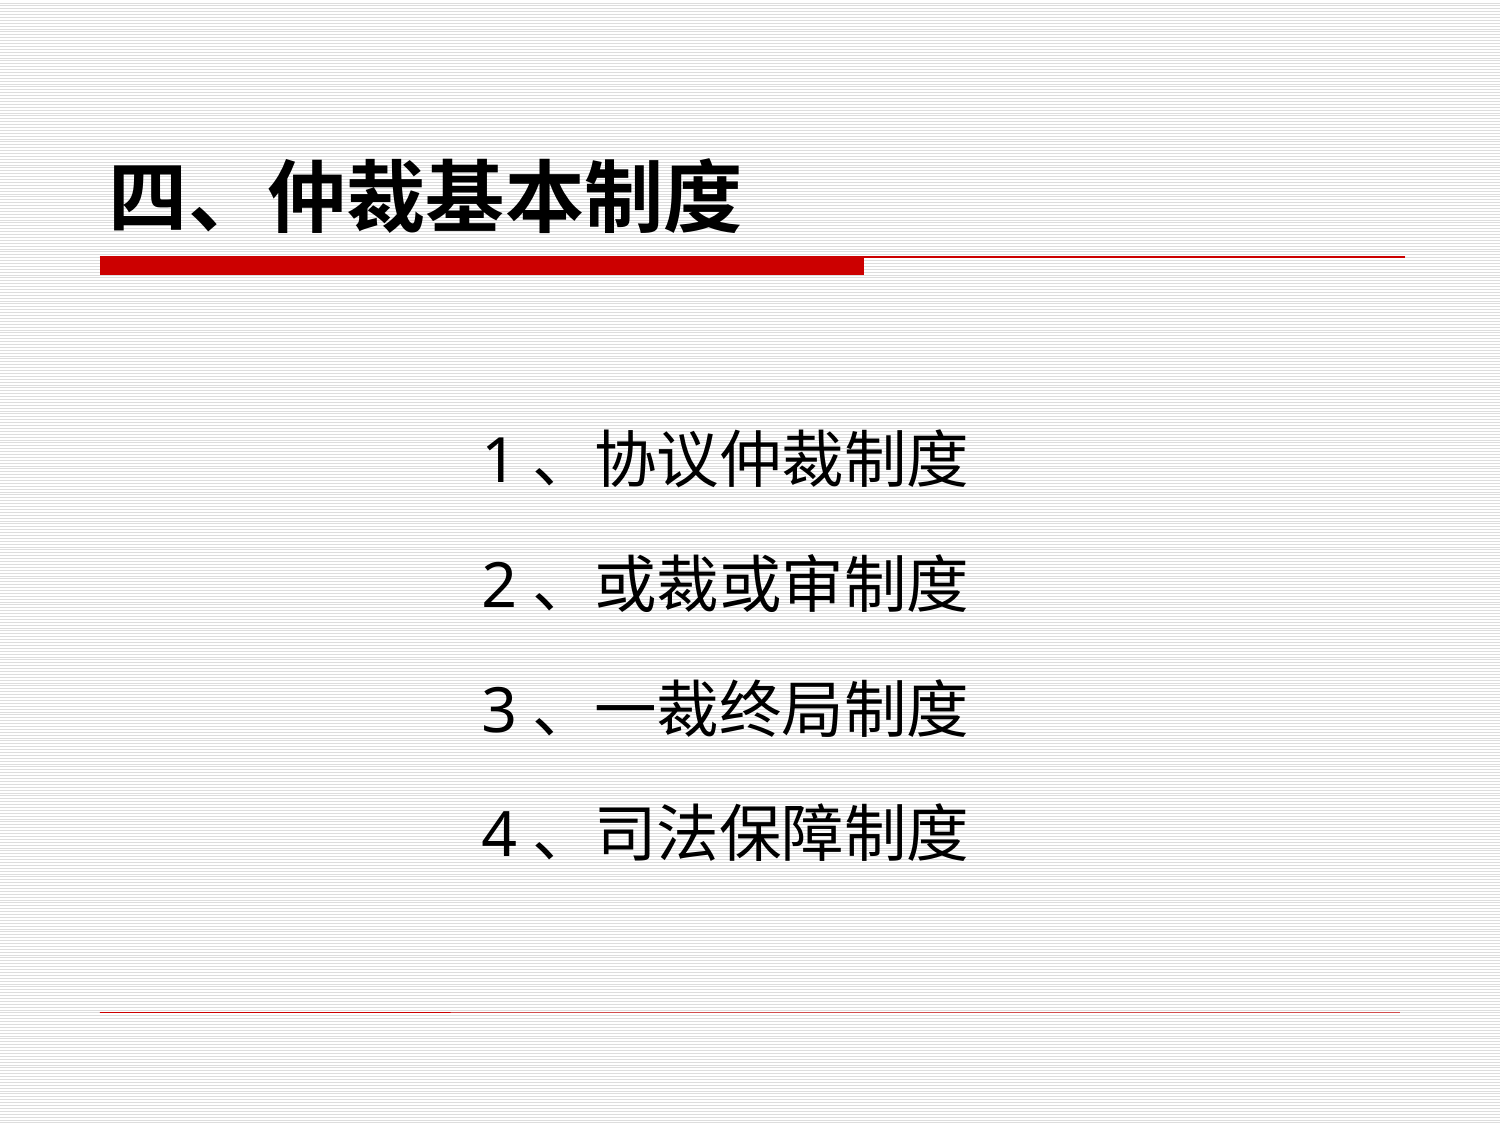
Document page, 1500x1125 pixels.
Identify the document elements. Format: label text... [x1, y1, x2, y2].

list 1、协议仲裁制度 2、或裁或审制度 3、一裁终局制度 4、司法保障制度 [92, 287, 1406, 988]
title 四、仲裁基本制度 [93, 49, 1407, 250]
